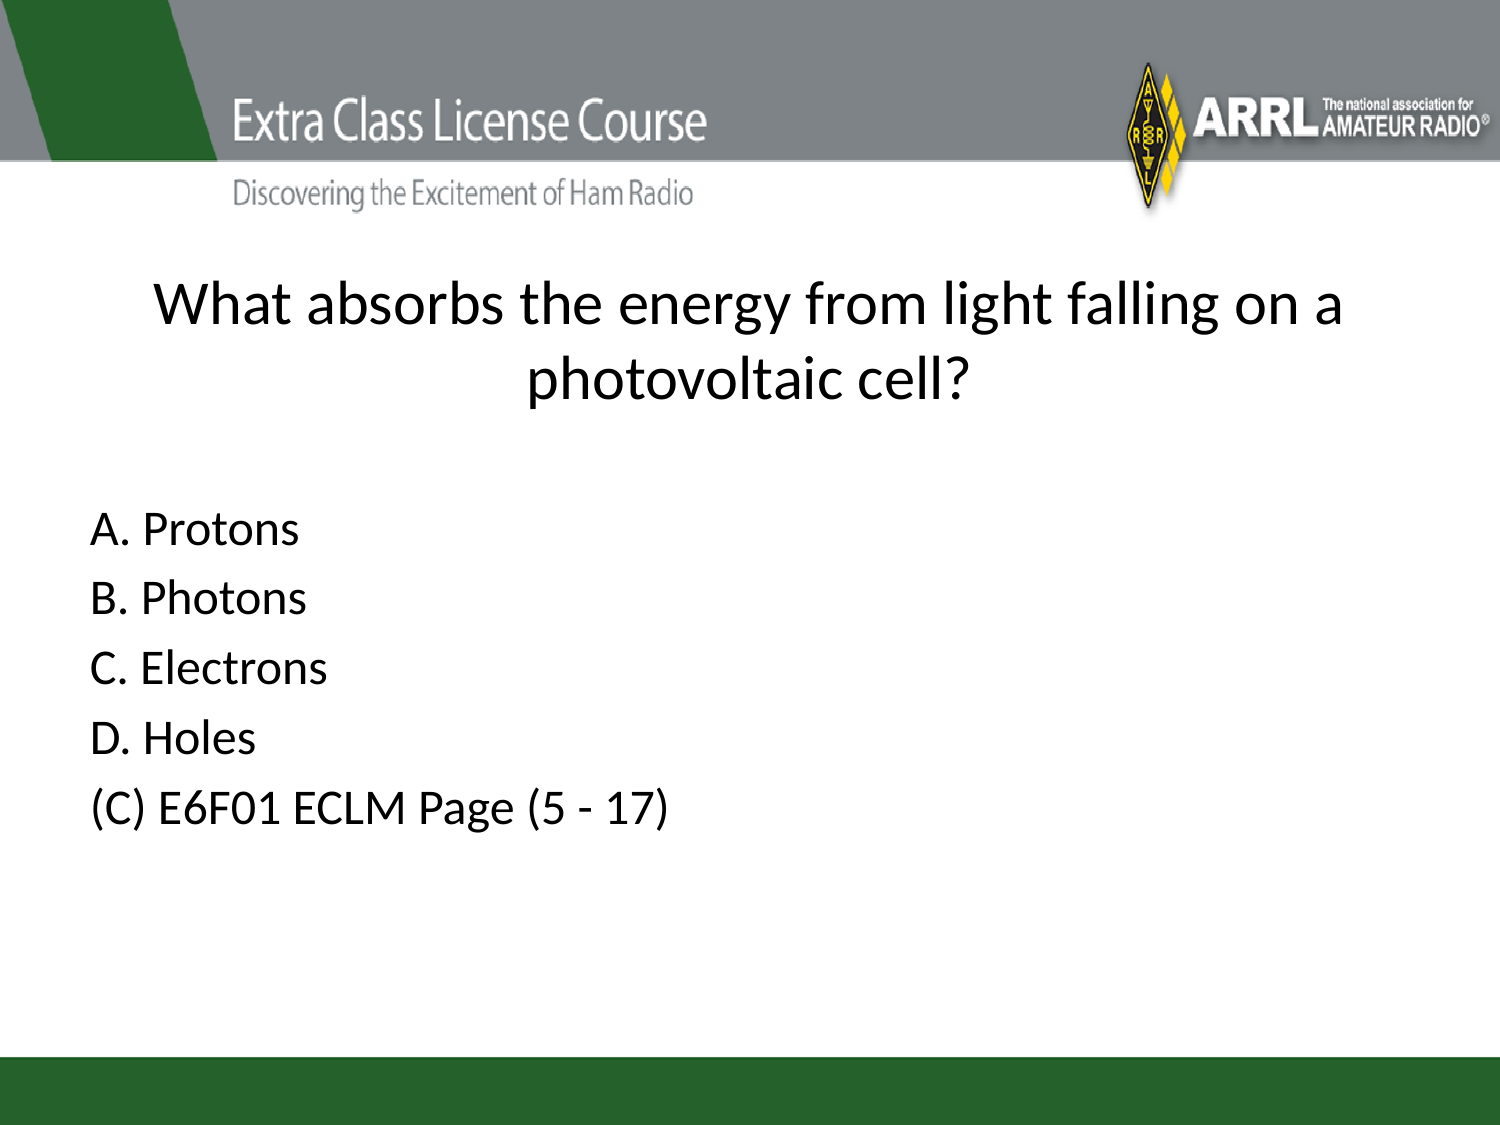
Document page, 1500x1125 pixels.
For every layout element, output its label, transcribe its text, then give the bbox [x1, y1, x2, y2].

list A. Protons B. Photons C. Electrons D. Holes (C) E6F01 ECLM Page (5 - 17) [75, 487, 1425, 1005]
title What absorbs the energy from light falling on a photovoltaic cell? [75, 254, 1425, 435]
picture [0, 0, 1500, 1125]
